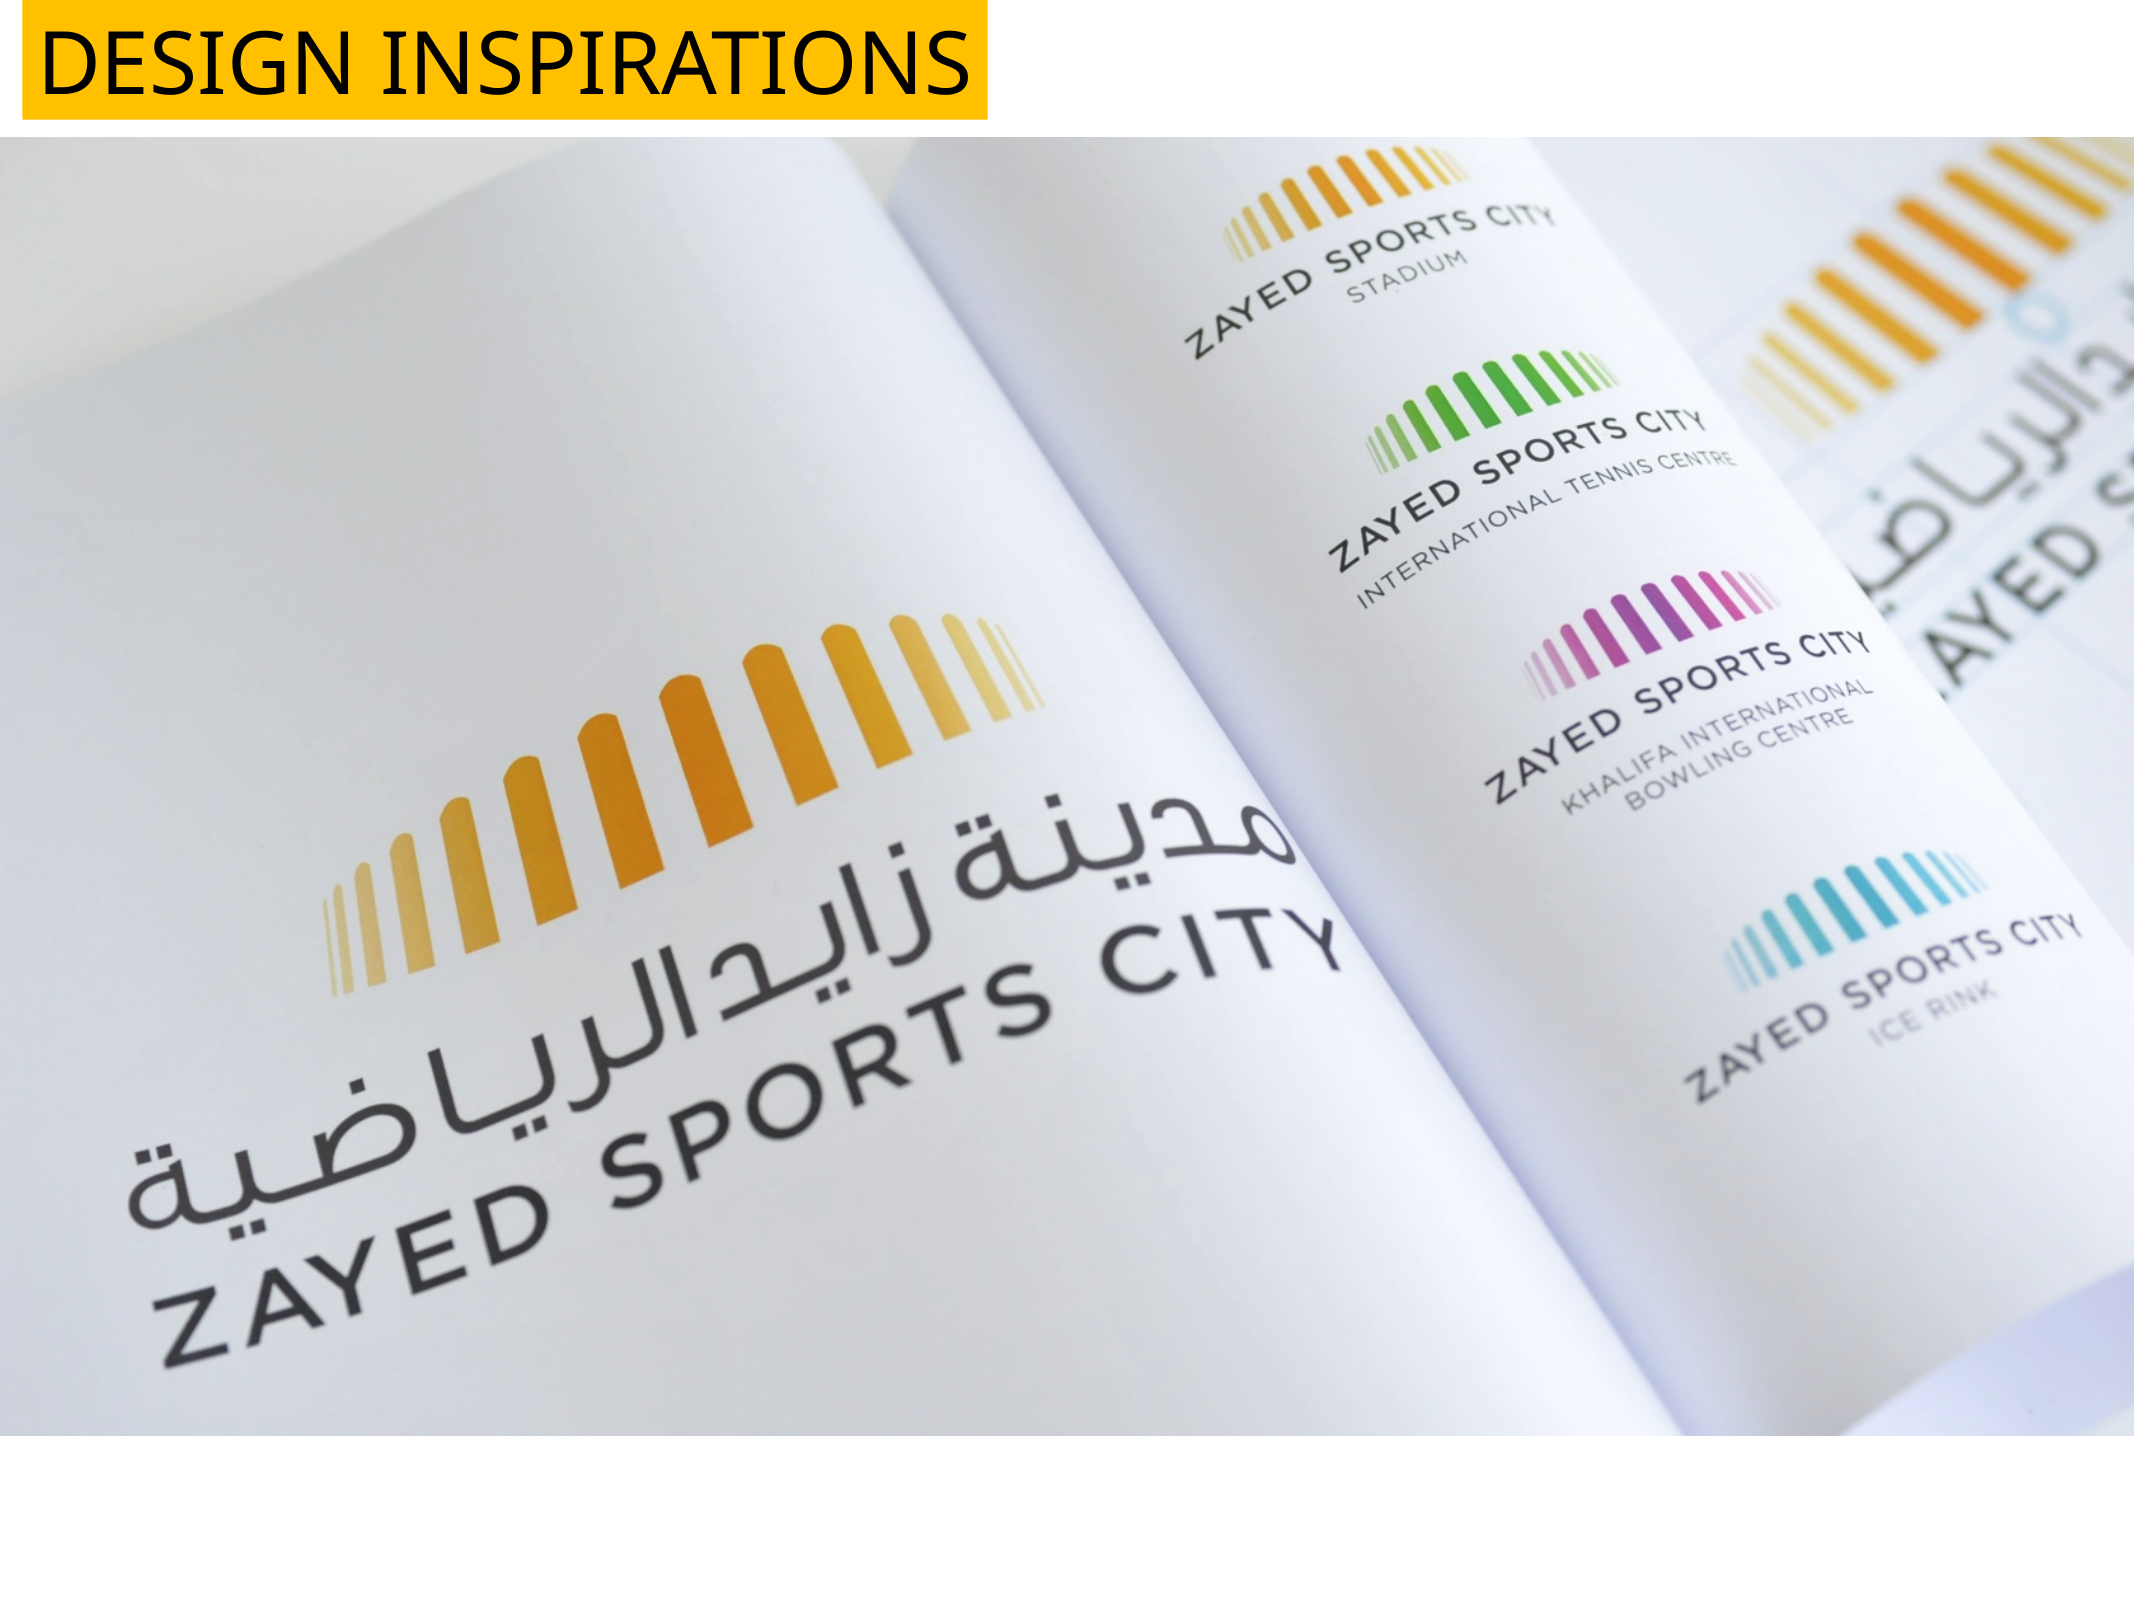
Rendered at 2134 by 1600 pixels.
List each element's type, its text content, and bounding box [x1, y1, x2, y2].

picture [0, 137, 2134, 1436]
text_box DESIGN INSPIRATIONS [22, 0, 988, 120]
